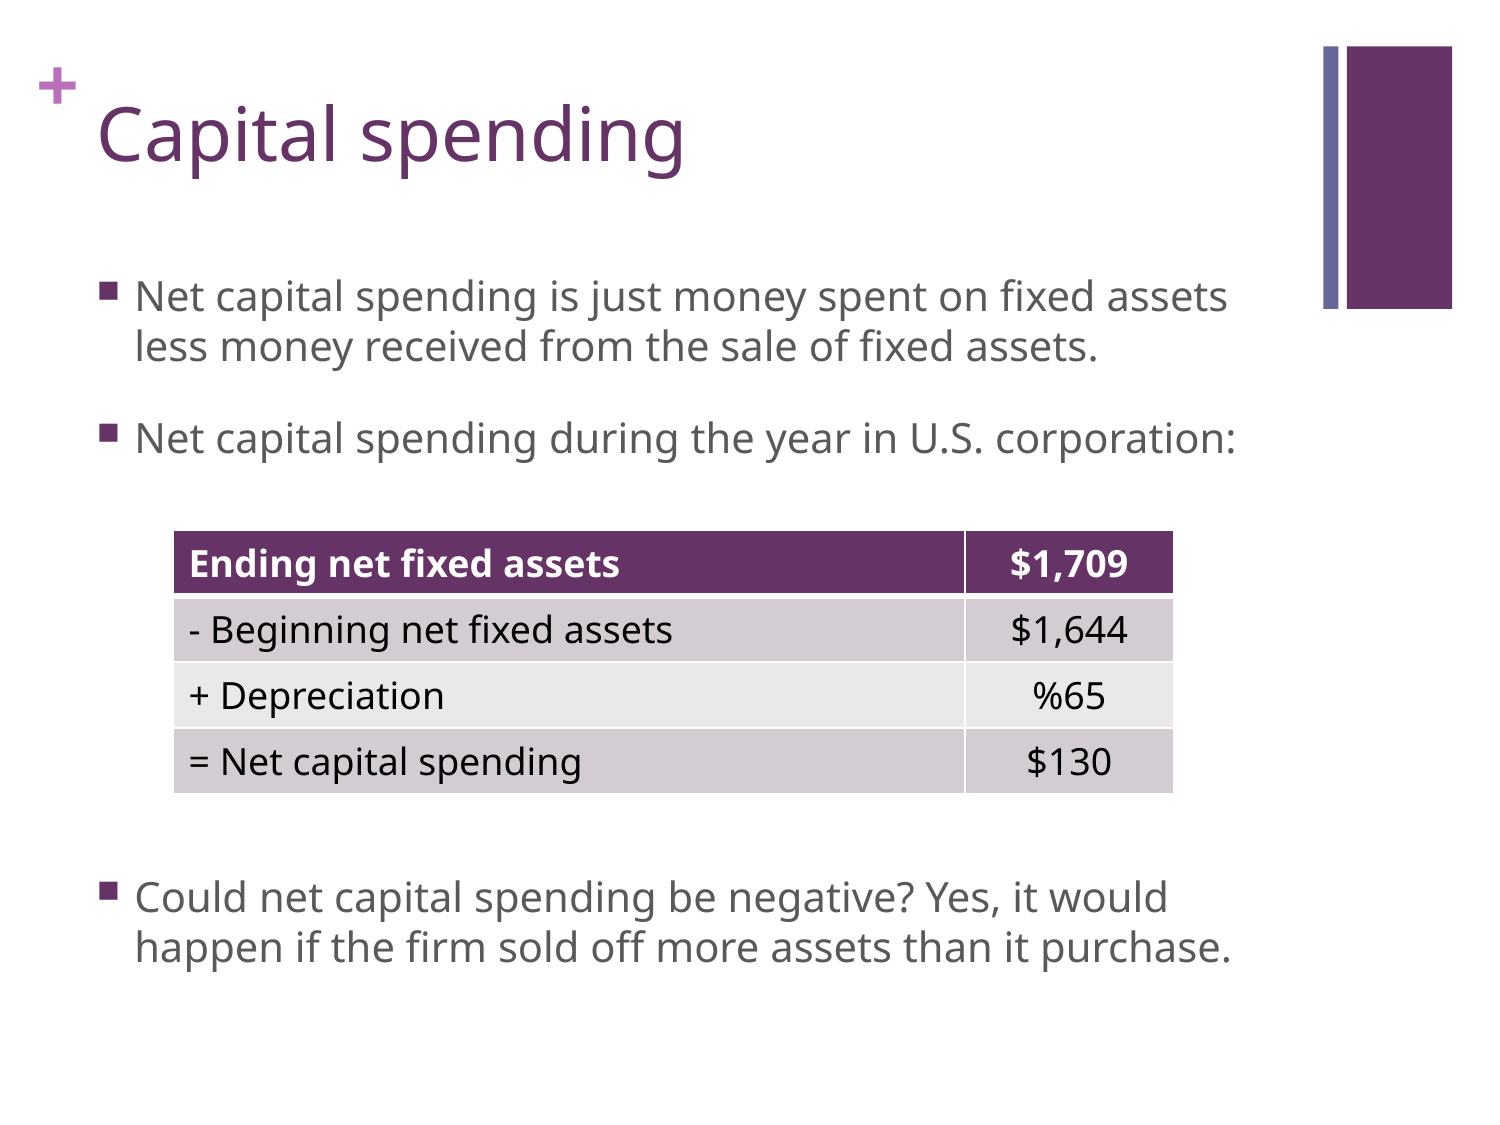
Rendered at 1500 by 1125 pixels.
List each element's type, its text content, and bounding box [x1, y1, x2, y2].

table_cell = Net capital spending [174, 729, 964, 793]
table_header $1,709 [966, 531, 1173, 593]
table_cell + Depreciation [174, 663, 964, 727]
table_header Ending net fixed assets [174, 531, 964, 593]
table_cell - Beginning net fixed assets [174, 599, 964, 661]
title Capital spending [81, 79, 1322, 262]
table_cell $130 [966, 729, 1173, 793]
list Net capital spending is just money spent on fixed assets less money received from the sale of fixed assets. Net capital spending during the year in U.S. corporation: Could net capital spending be negative? Yes, it would happen if the firm sold off more assets than it purchase. [81, 262, 1322, 1095]
table_cell %65 [966, 663, 1173, 727]
table_cell $1,644 [966, 599, 1173, 661]
